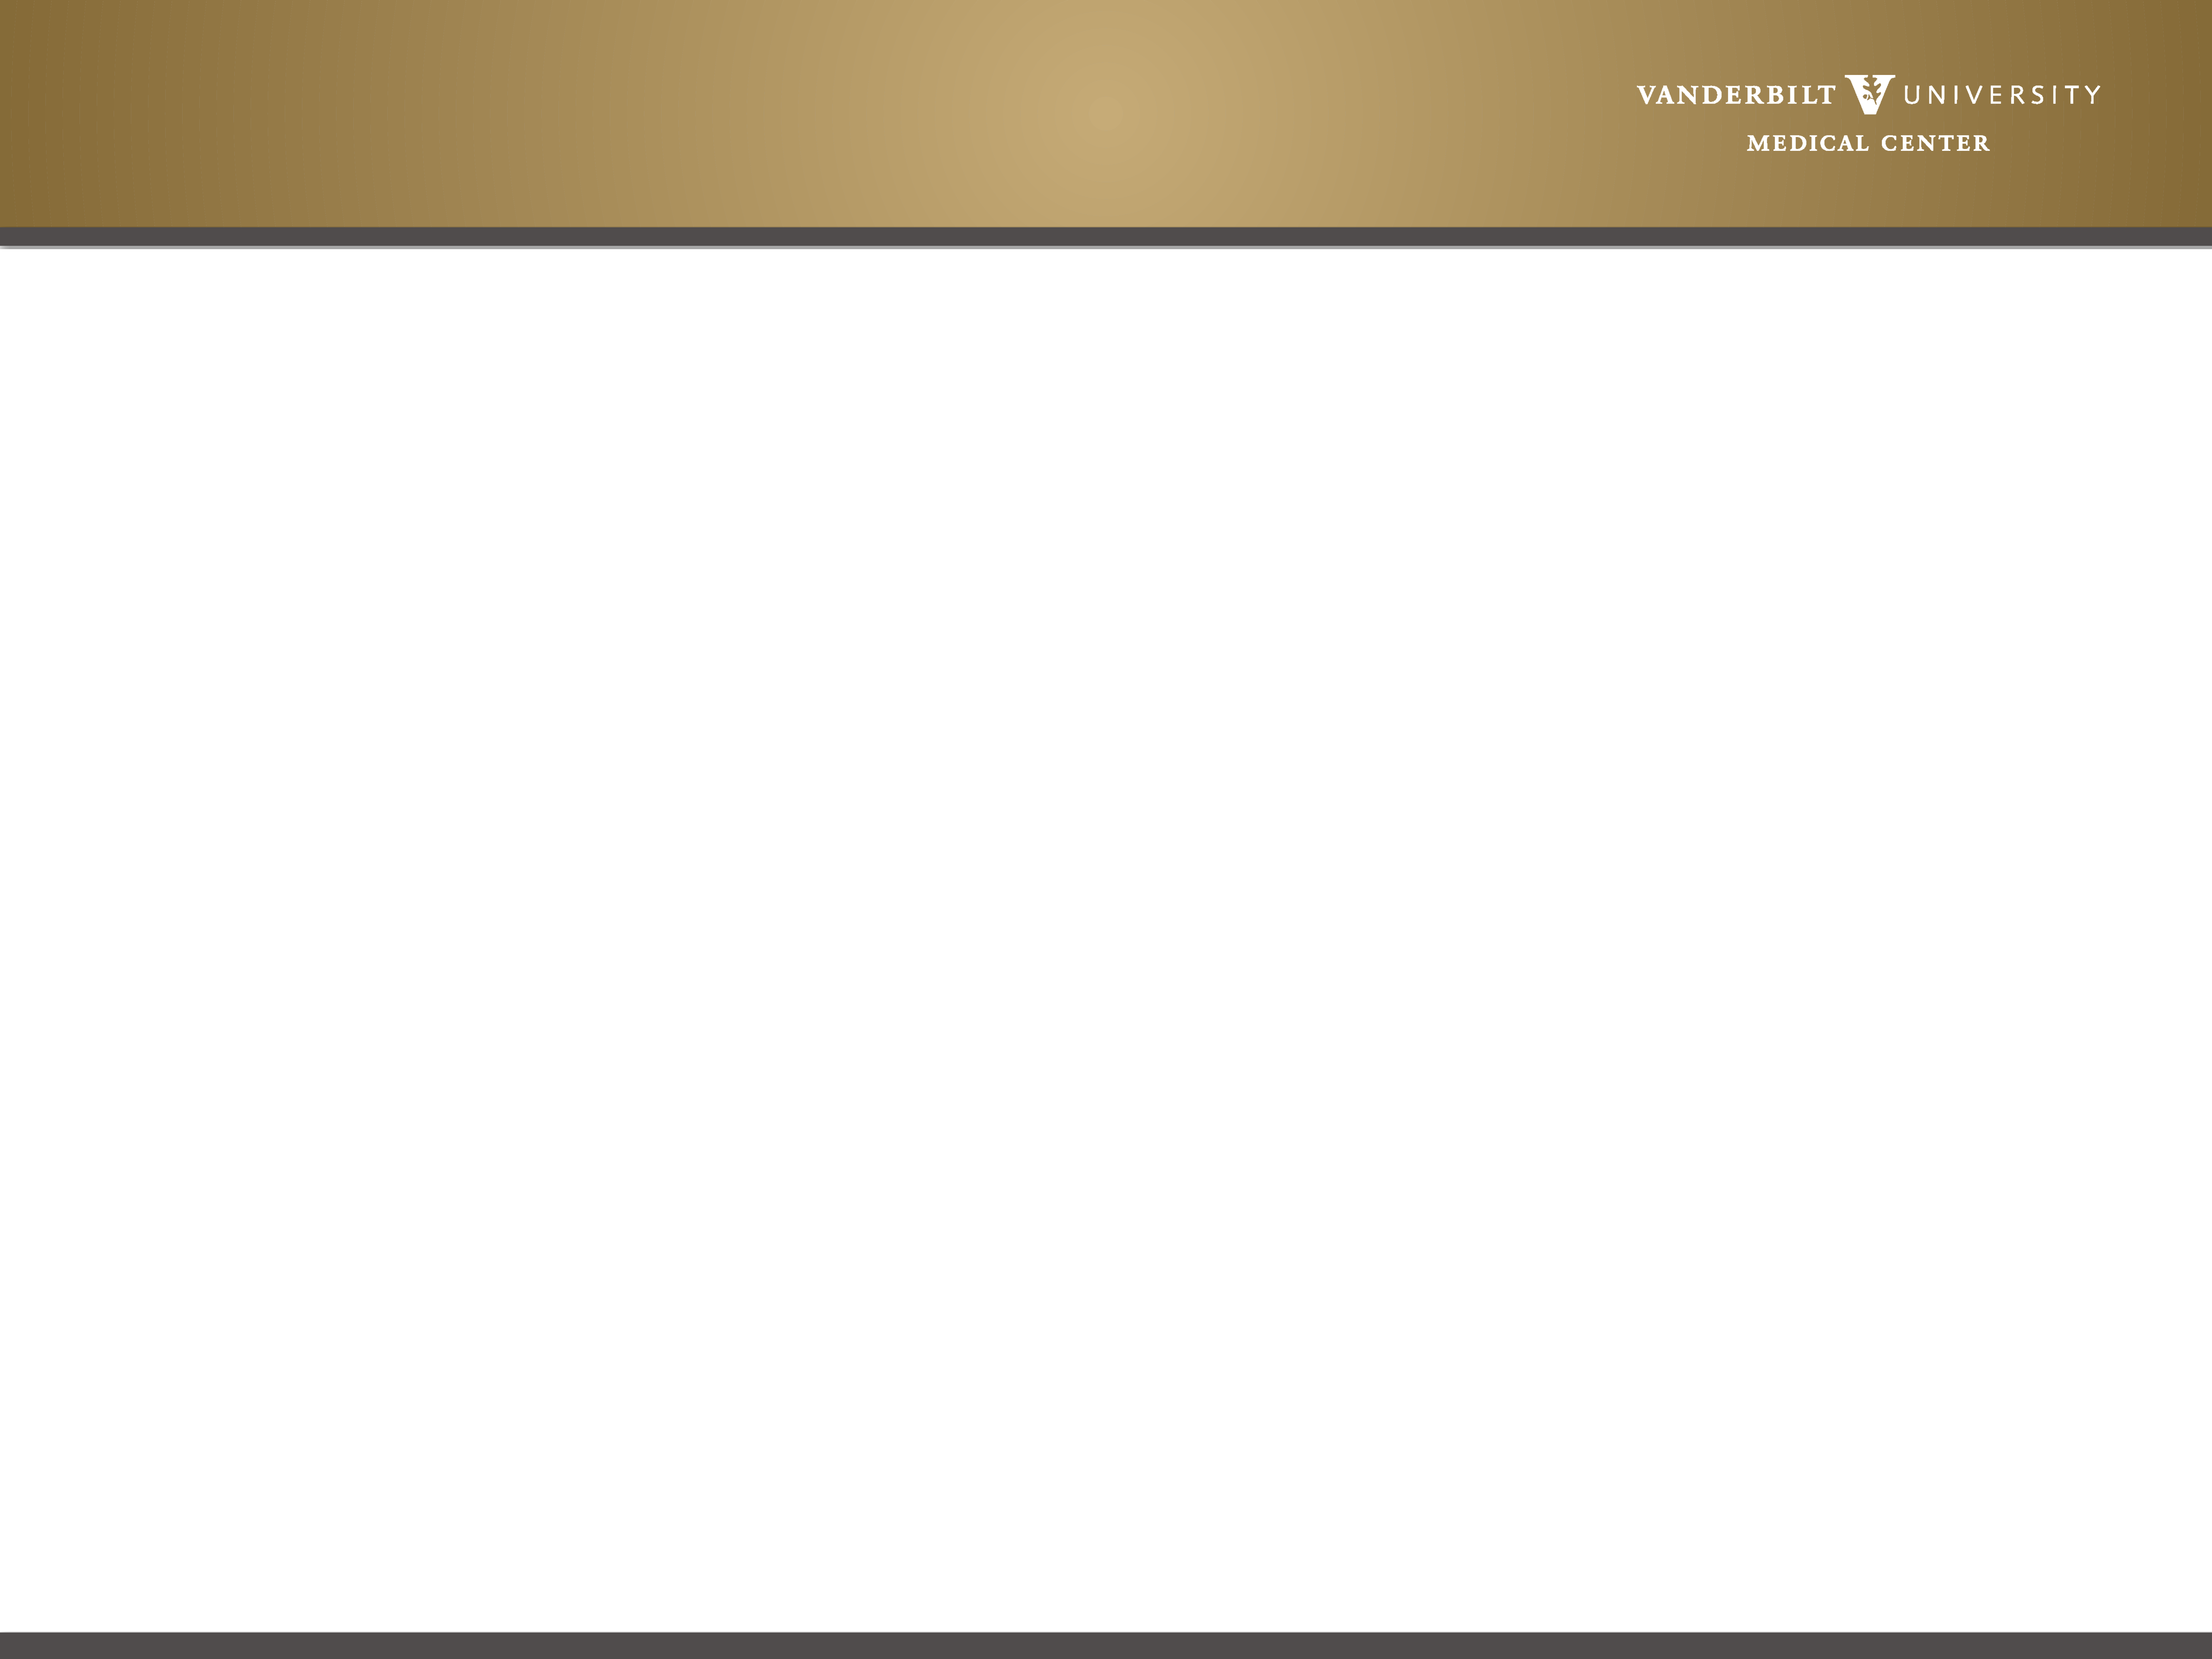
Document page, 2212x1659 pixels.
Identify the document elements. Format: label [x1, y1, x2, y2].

picture [1637, 75, 2100, 151]
